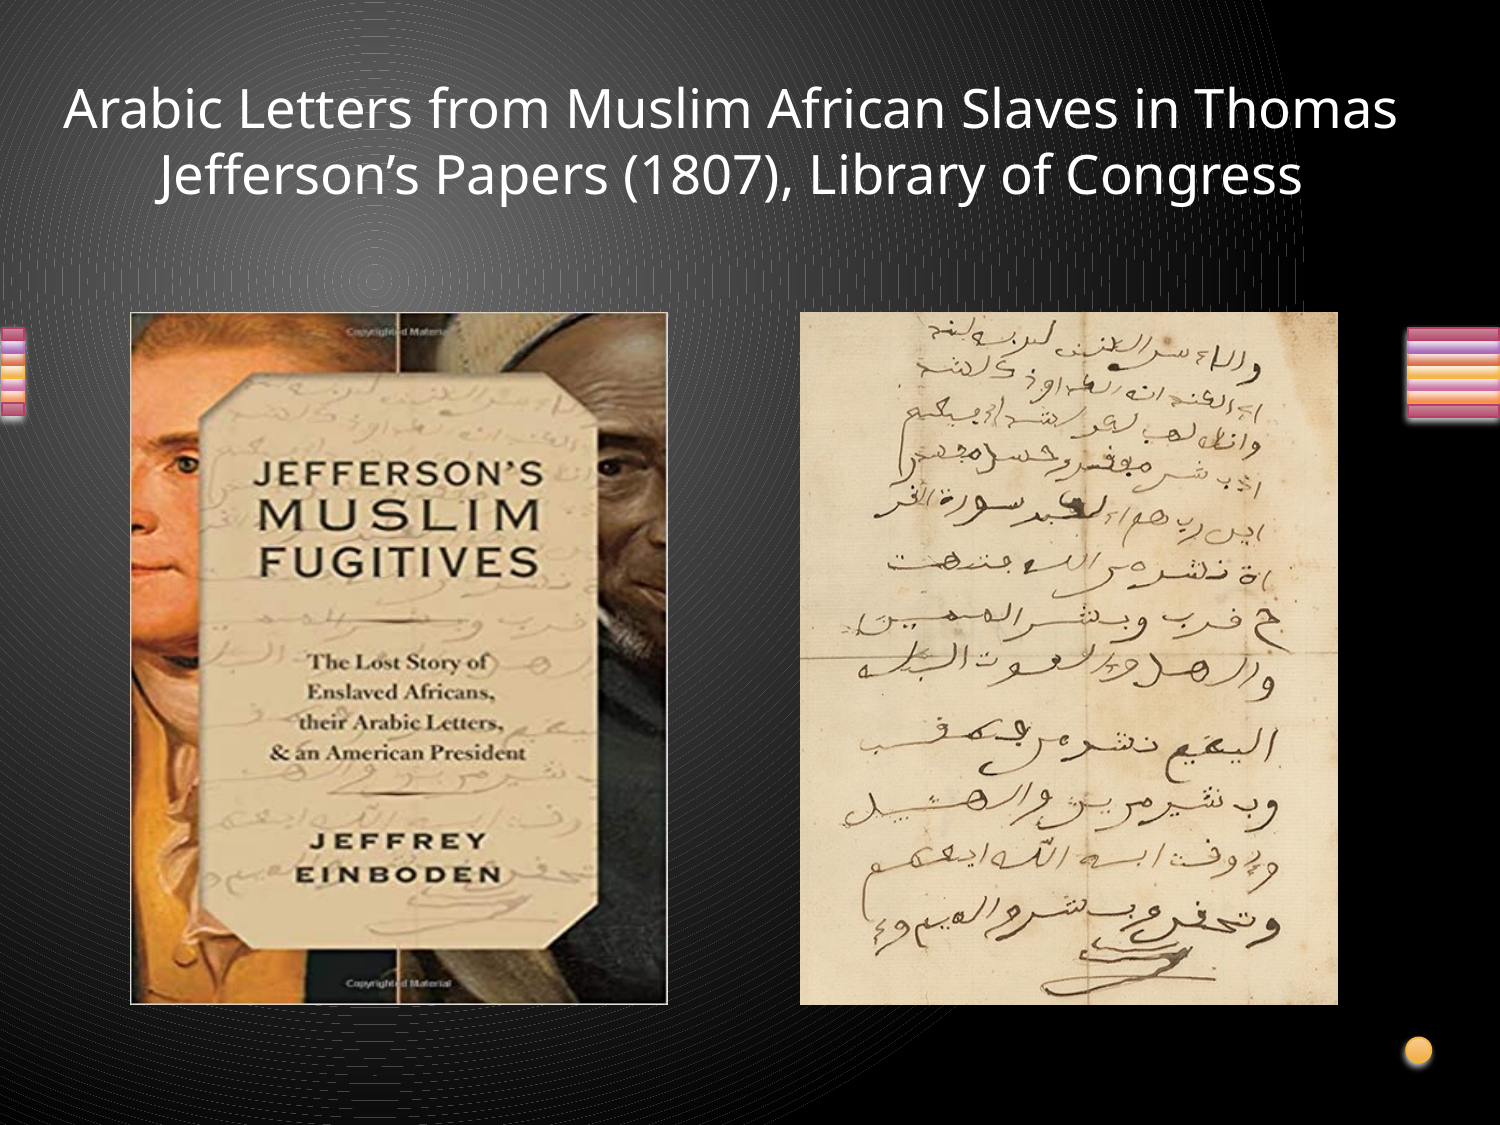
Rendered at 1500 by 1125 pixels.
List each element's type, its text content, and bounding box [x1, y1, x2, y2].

title Arabic Letters from Muslim African Slaves in Thomas Jefferson’s Papers (1807), Library of Congress [24, 24, 1438, 213]
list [129, 312, 669, 1006]
picture [799, 312, 1338, 1006]
